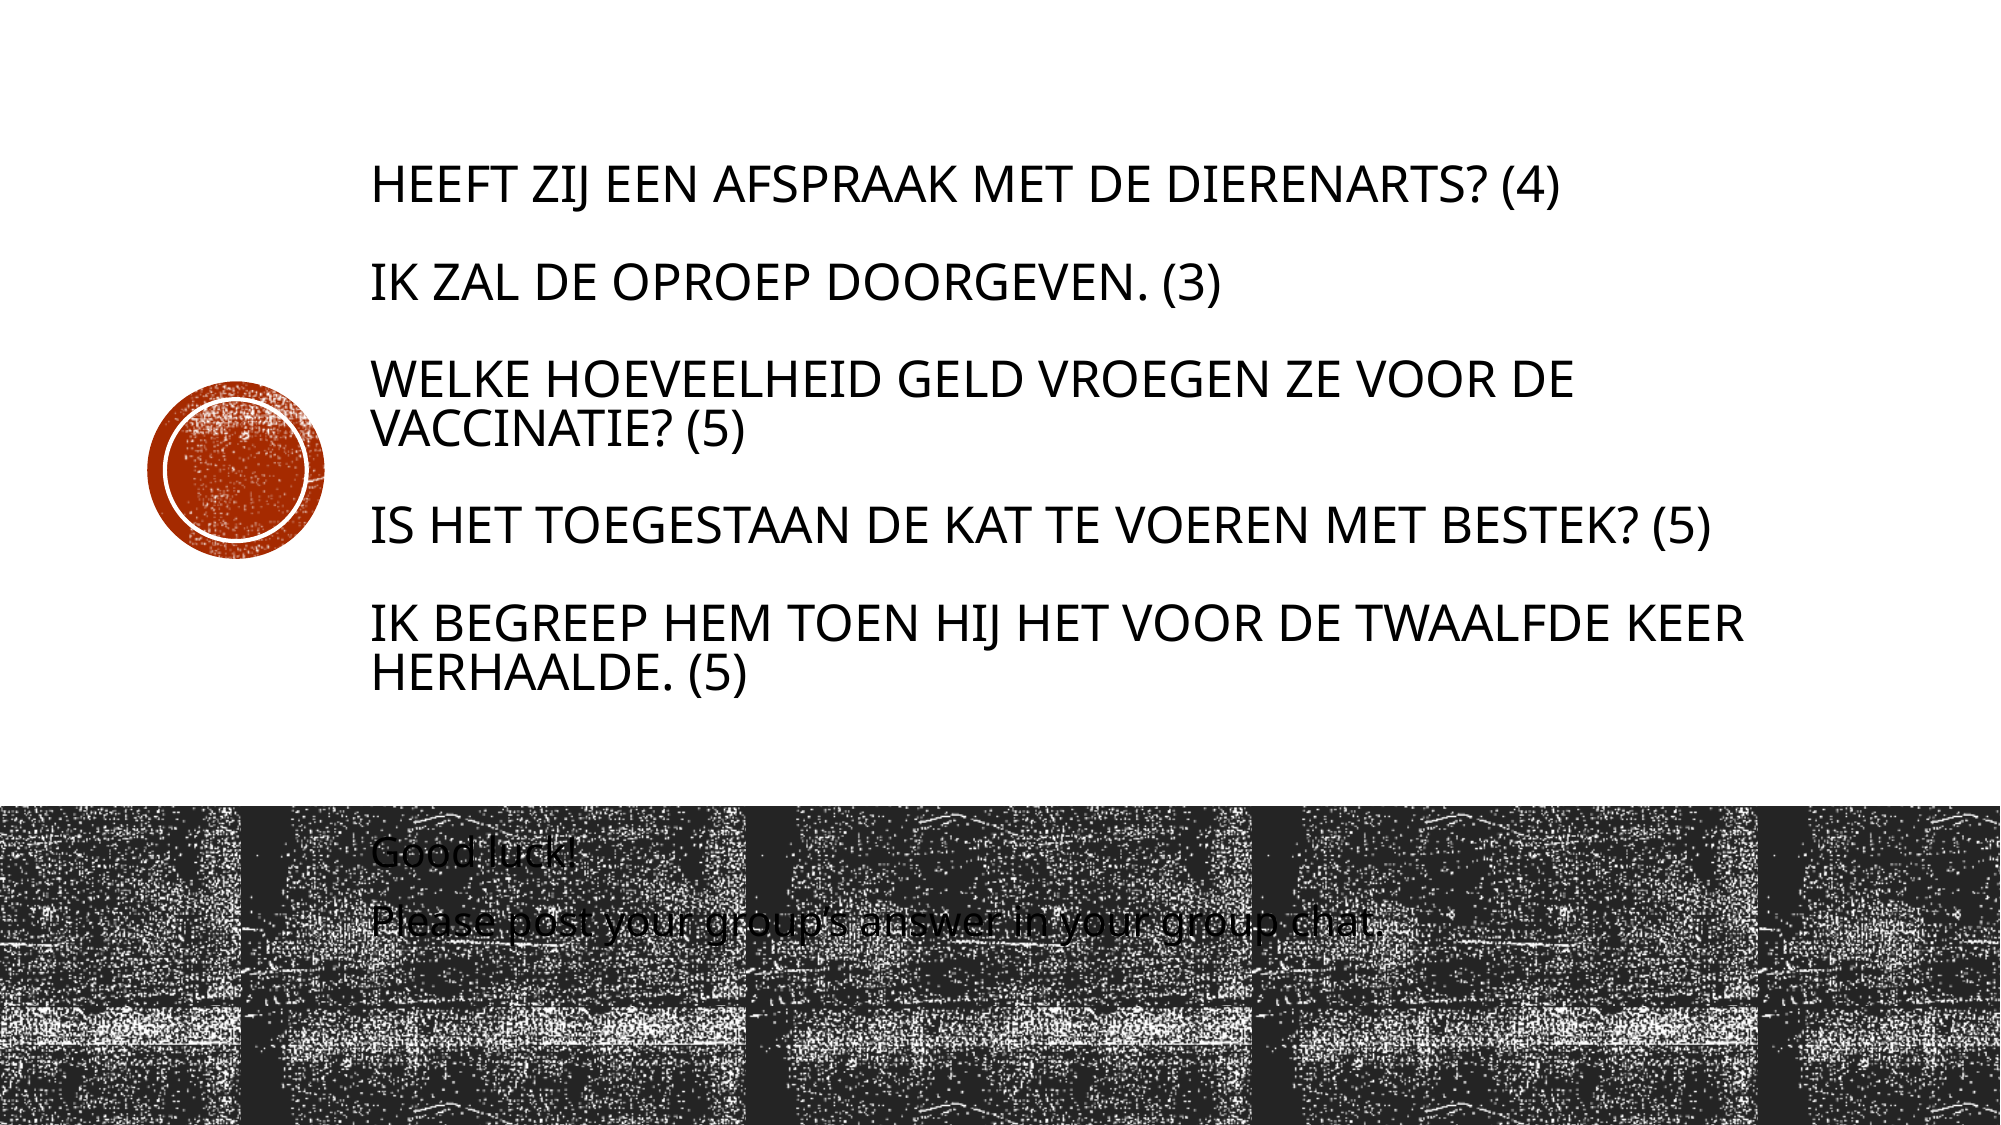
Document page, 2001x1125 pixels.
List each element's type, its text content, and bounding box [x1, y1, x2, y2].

title Heeft zij een afspraak met de dierenarts? (4) Ik zal de oproep doorgeven. (3) Welke hoeveelheid geld vroegen ze voor de vaccinatie? (5) Is het toegestaan de kat te voeren met bestek? (5) Ik begreep hem toen hij het voor de twaalfde keer herhaalde. (5) [355, 155, 1878, 733]
list Good luck! Please post your group’s answer in your group chat. [355, 823, 1841, 999]
